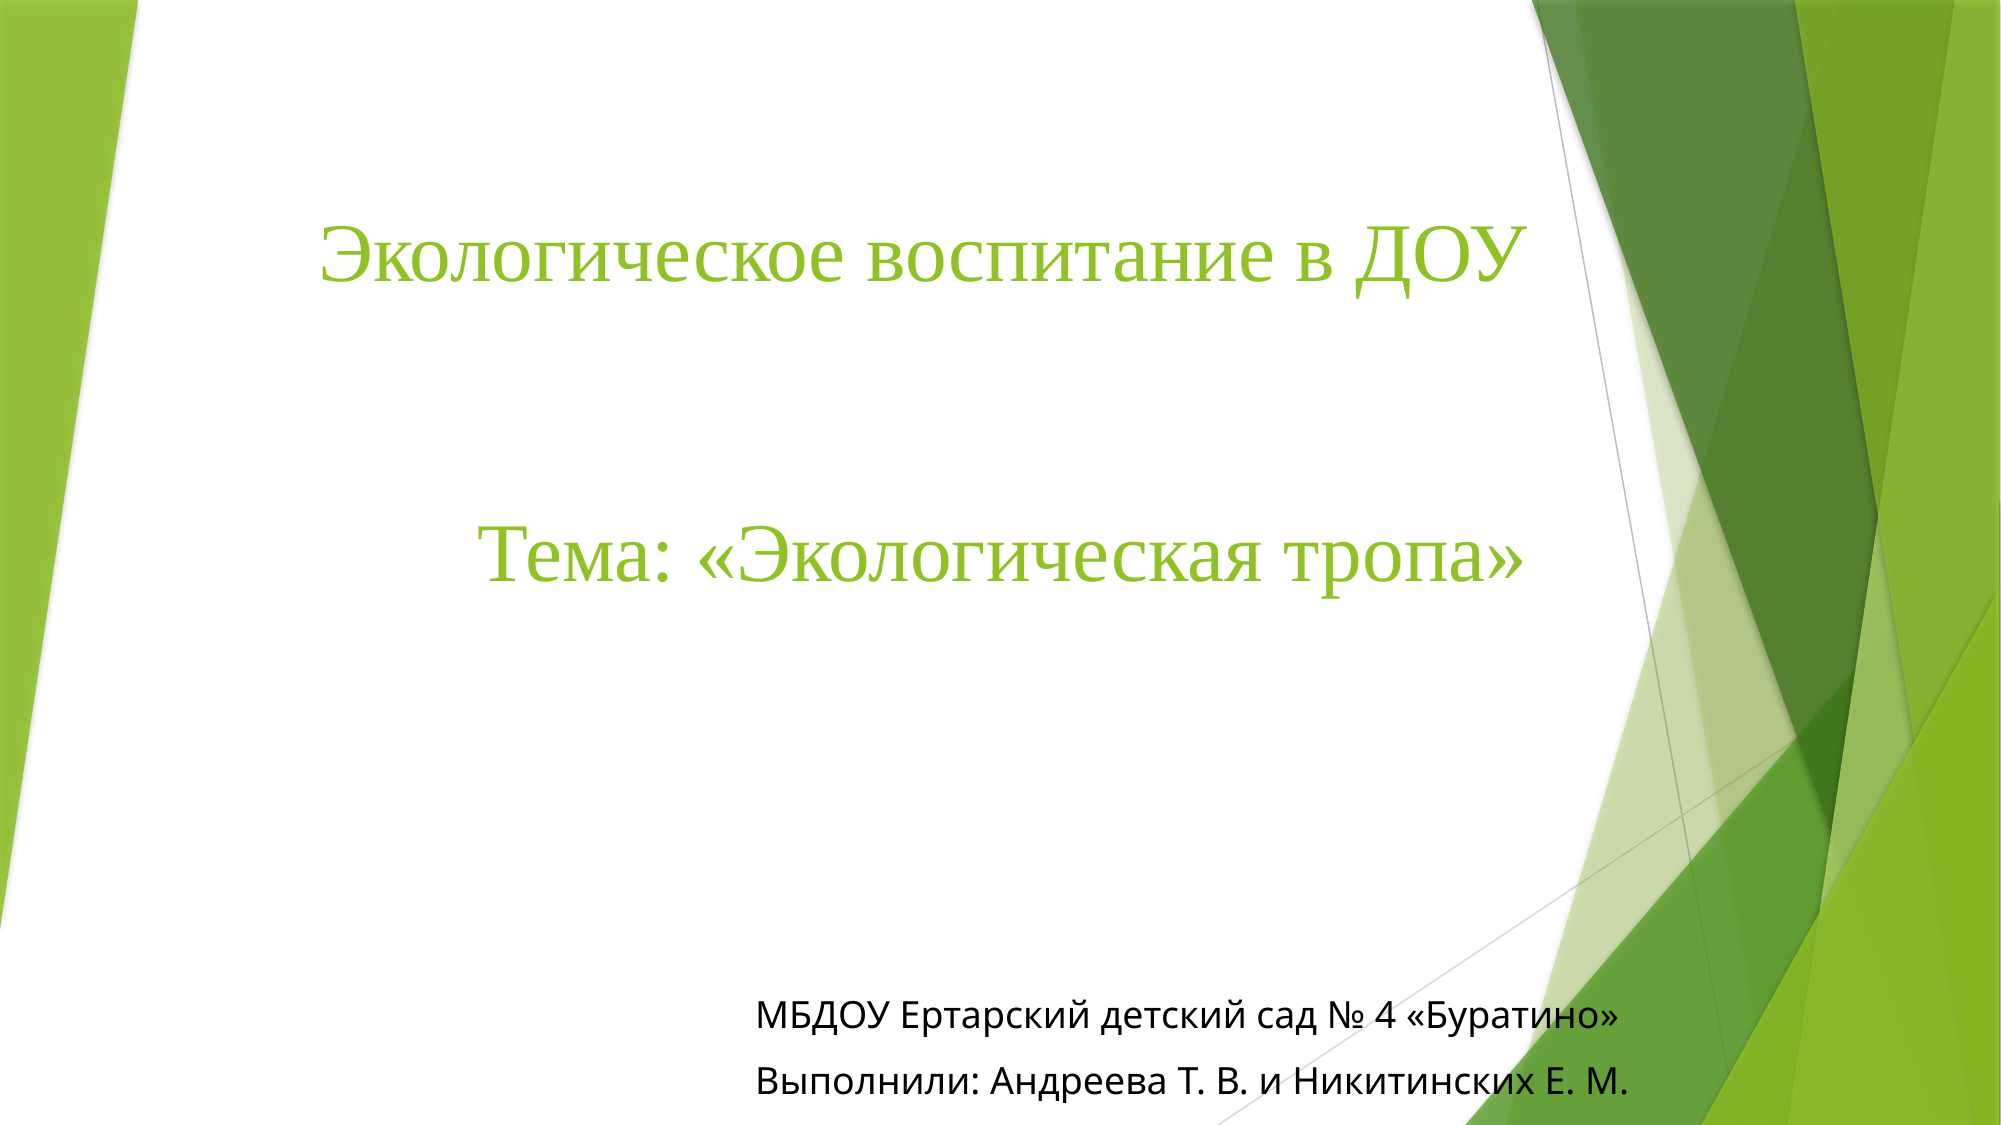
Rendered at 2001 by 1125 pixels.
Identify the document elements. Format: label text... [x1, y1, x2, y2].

subtitle МБДОУ Ертарский детский сад № 4 «Буратино» Выполнили: Андреева Т. В. и Никитинских Е. М. [740, 983, 1732, 1125]
title Экологическое воспитание в ДОУ Тема: «Экологическая тропа» [117, 177, 1544, 706]
